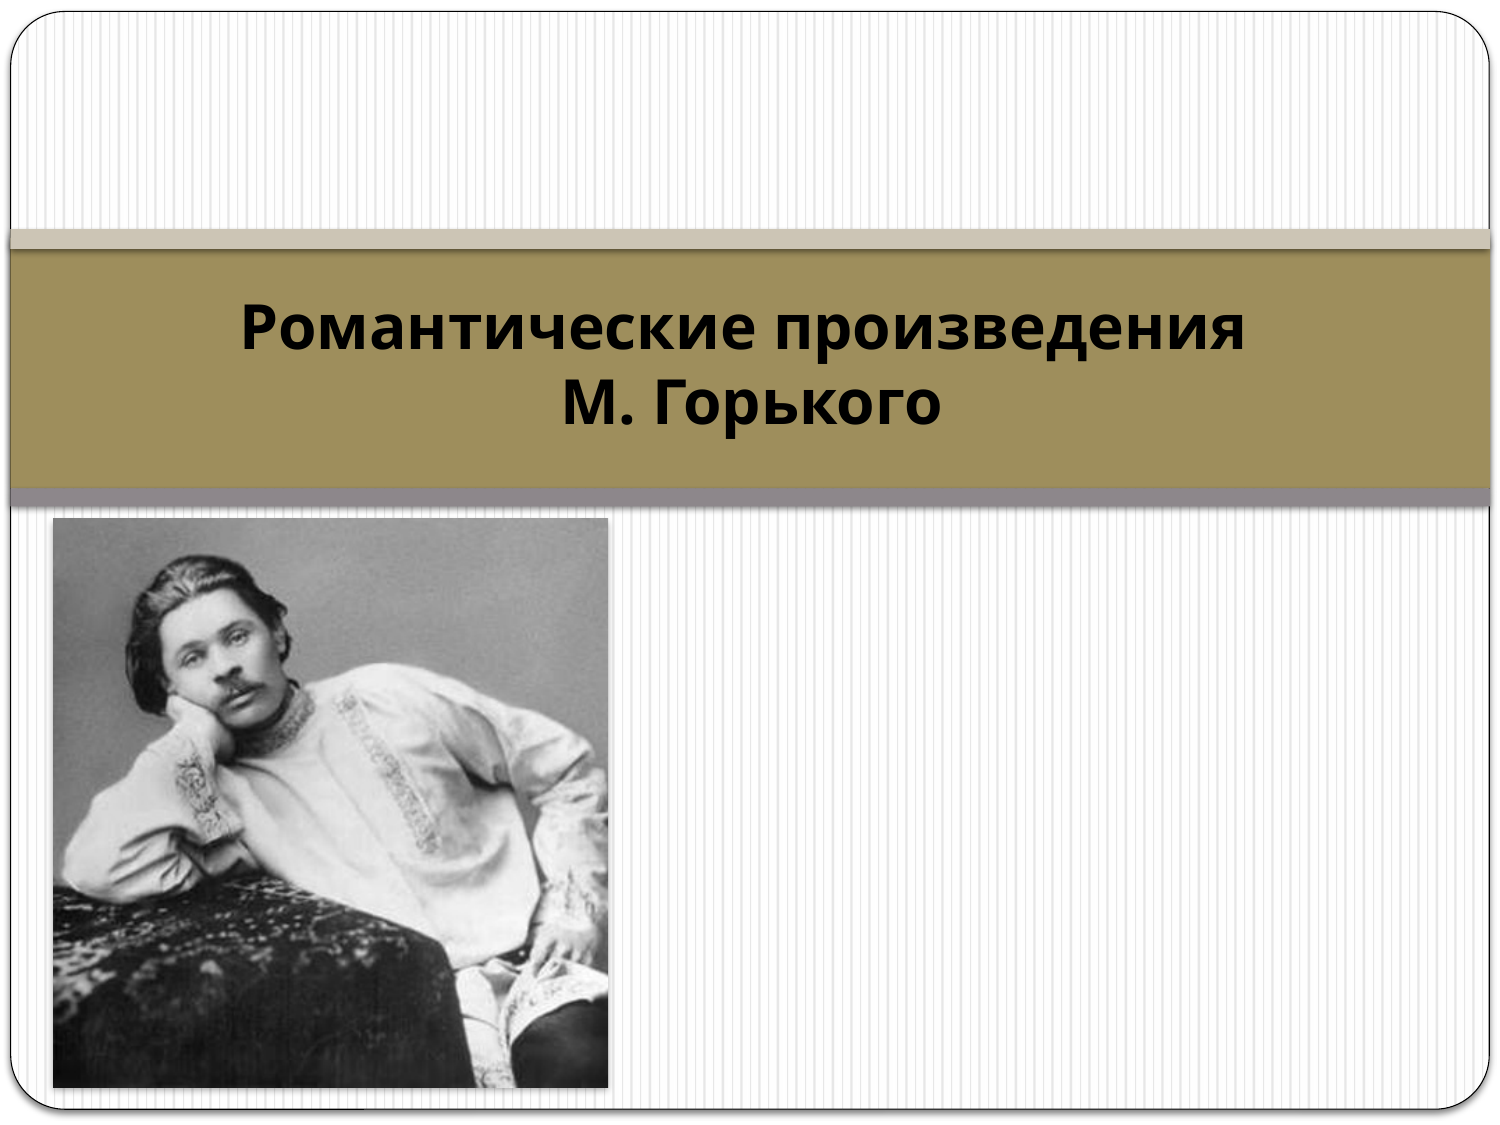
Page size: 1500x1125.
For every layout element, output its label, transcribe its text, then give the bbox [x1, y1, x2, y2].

title Романтические произведения М. Горького [76, 278, 1427, 521]
picture [52, 518, 609, 1089]
